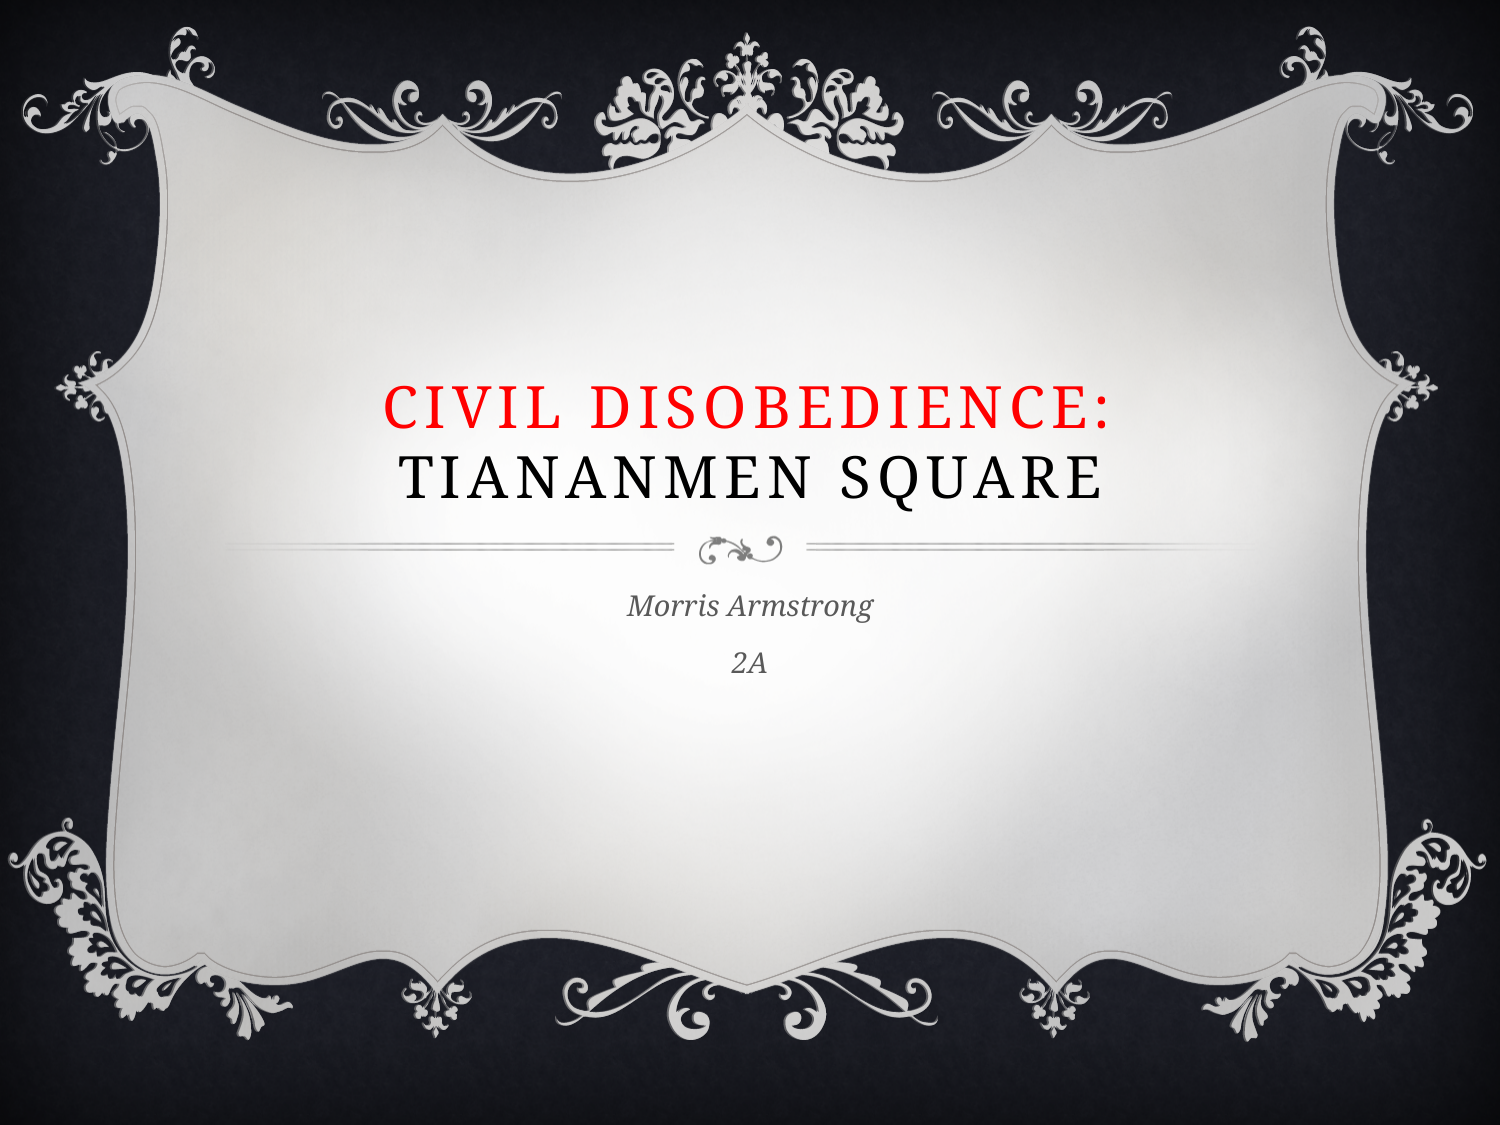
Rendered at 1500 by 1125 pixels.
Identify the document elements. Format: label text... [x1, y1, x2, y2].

subtitle Morris Armstrong 2A [225, 562, 1275, 688]
picture [0, 0, 1500, 459]
picture [0, 613, 1500, 1125]
title Civil Disobedience: Tiananmen Square [225, 305, 1275, 518]
